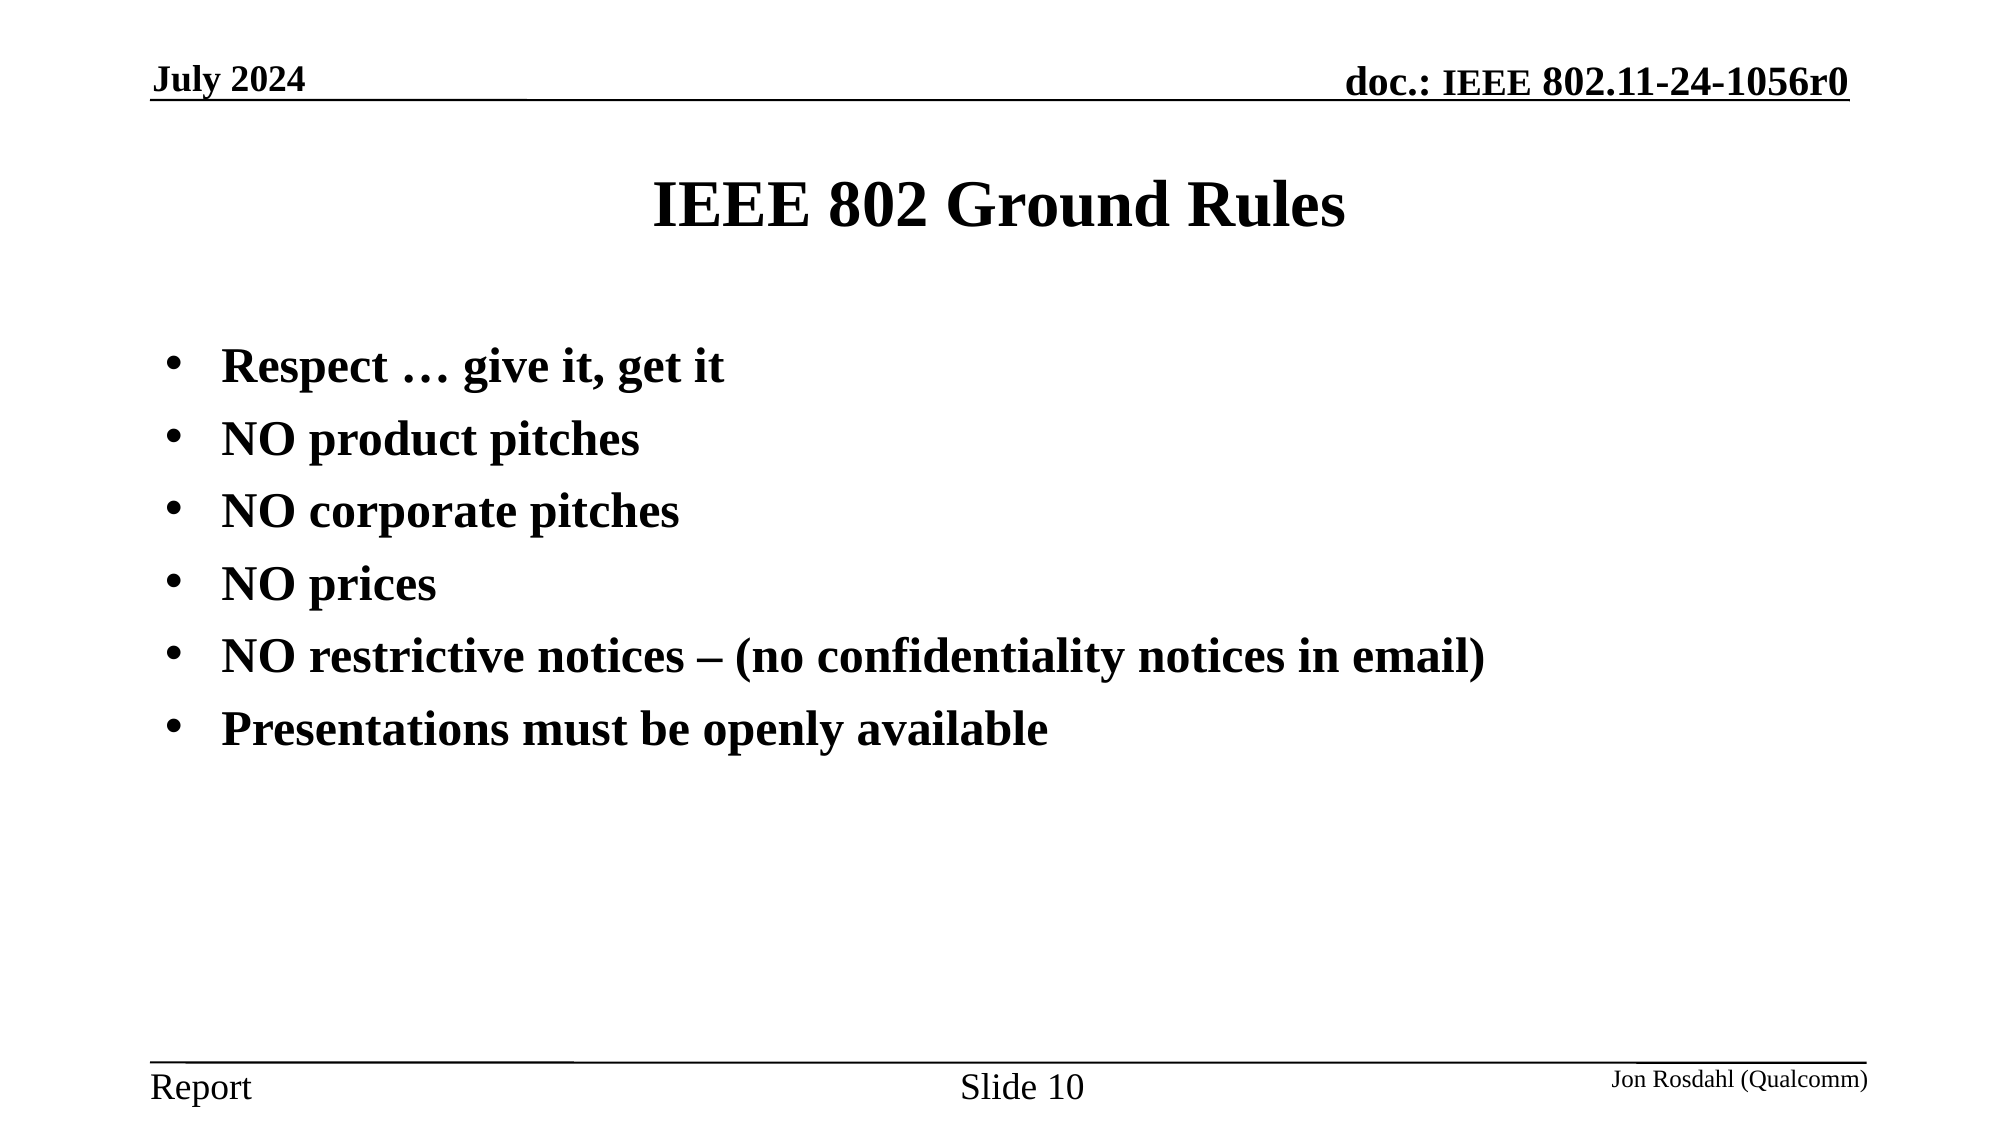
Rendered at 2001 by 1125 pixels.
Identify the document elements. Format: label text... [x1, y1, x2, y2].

slide_number Slide 10 [950, 1061, 1095, 1125]
title IEEE 802 Ground Rules [149, 112, 1850, 288]
list Respect … give it, get it NO product pitches NO corporate pitches NO prices NO restrictive notices – (no confidentiality notices in email) Presentations must be openly available [149, 324, 1850, 1000]
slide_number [152, 54, 563, 100]
footer Jon Rosdahl (Qualcomm) [1171, 1061, 1869, 1093]
